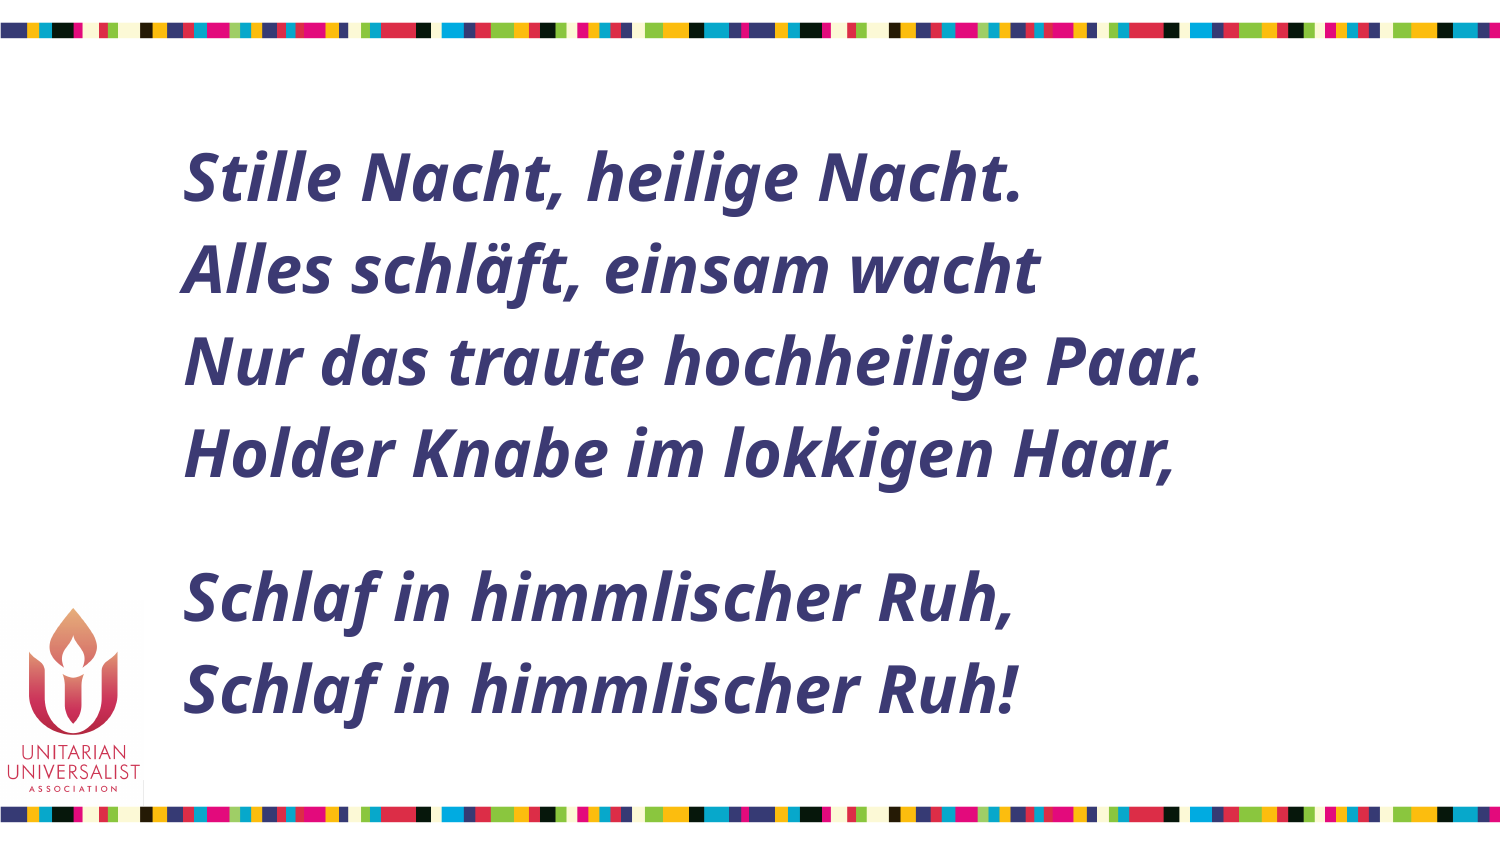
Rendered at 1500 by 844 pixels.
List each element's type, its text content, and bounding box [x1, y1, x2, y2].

picture [0, 22, 1500, 40]
picture [0, 600, 1500, 824]
text_box Stille Nacht, heilige Nacht. Alles schläft, einsam wacht Nur das traute hochheilige Paar. Holder Knabe im lokkigen Haar, Schlaf in himmlischer Ruh, Schlaf in himmlischer Ruh! [168, 107, 1421, 742]
